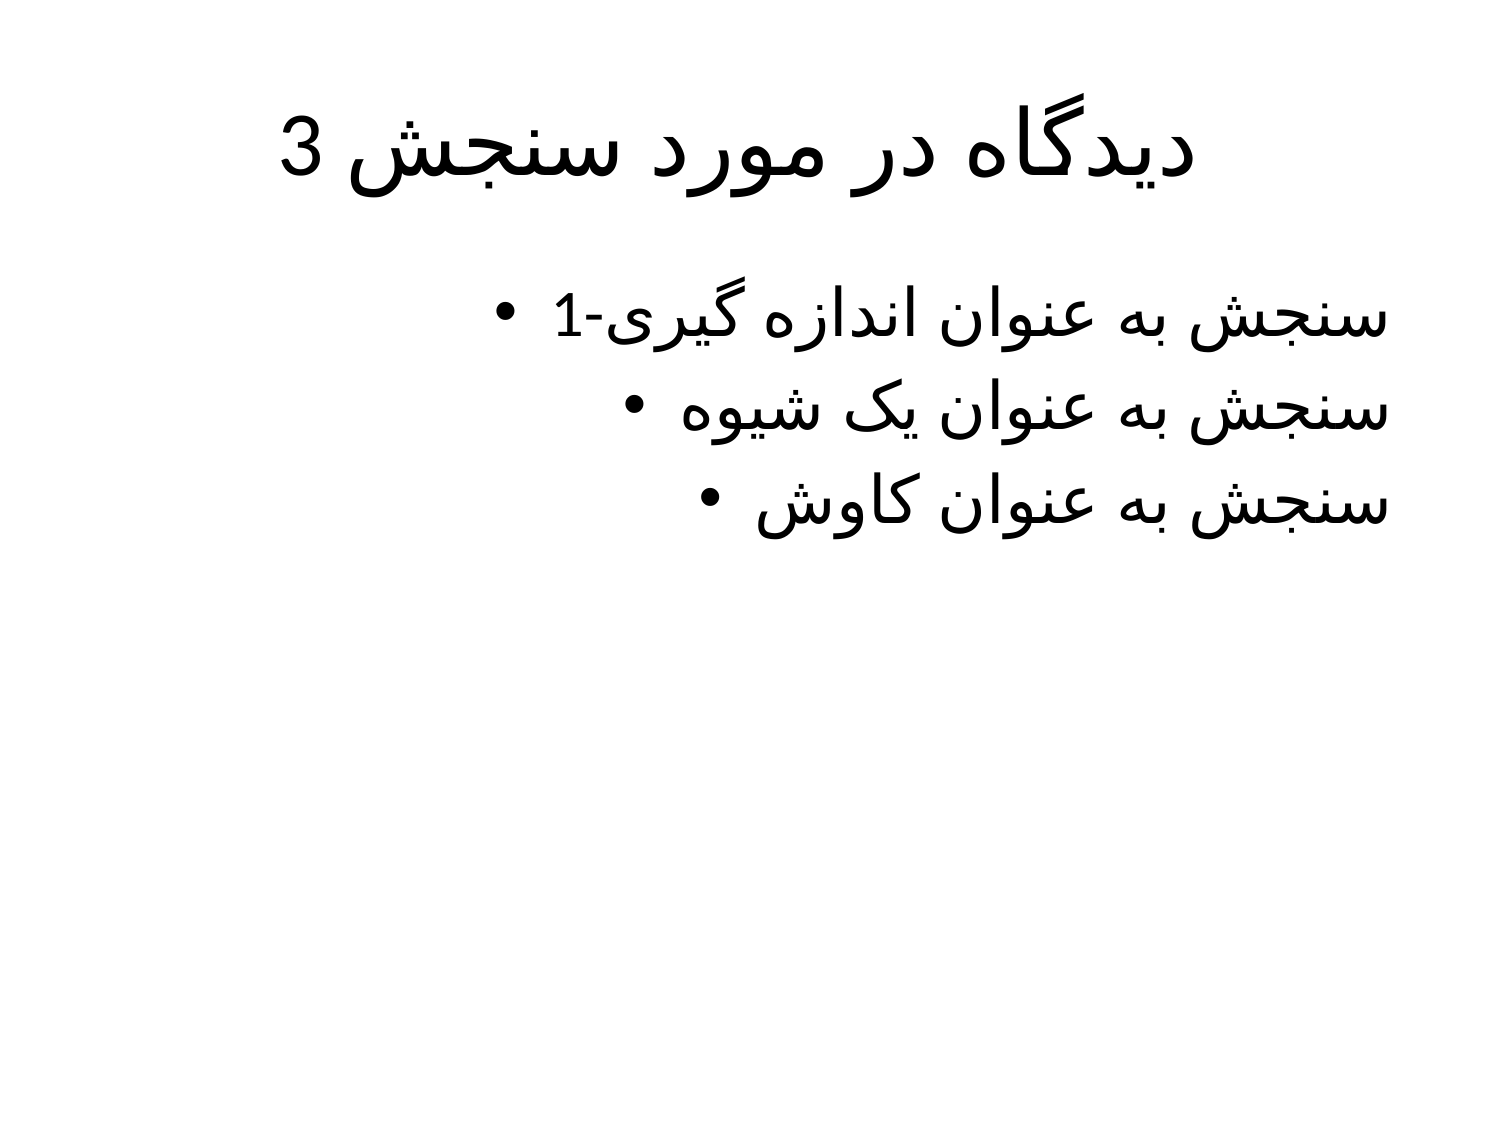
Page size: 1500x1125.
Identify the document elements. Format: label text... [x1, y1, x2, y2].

list 1-سنجش به عنوان اندازه گیری سنجش به عنوان یک شیوه سنجش به عنوان کاوش [75, 262, 1425, 1005]
title 3 دیدگاه در مورد سنجش [75, 45, 1425, 233]
